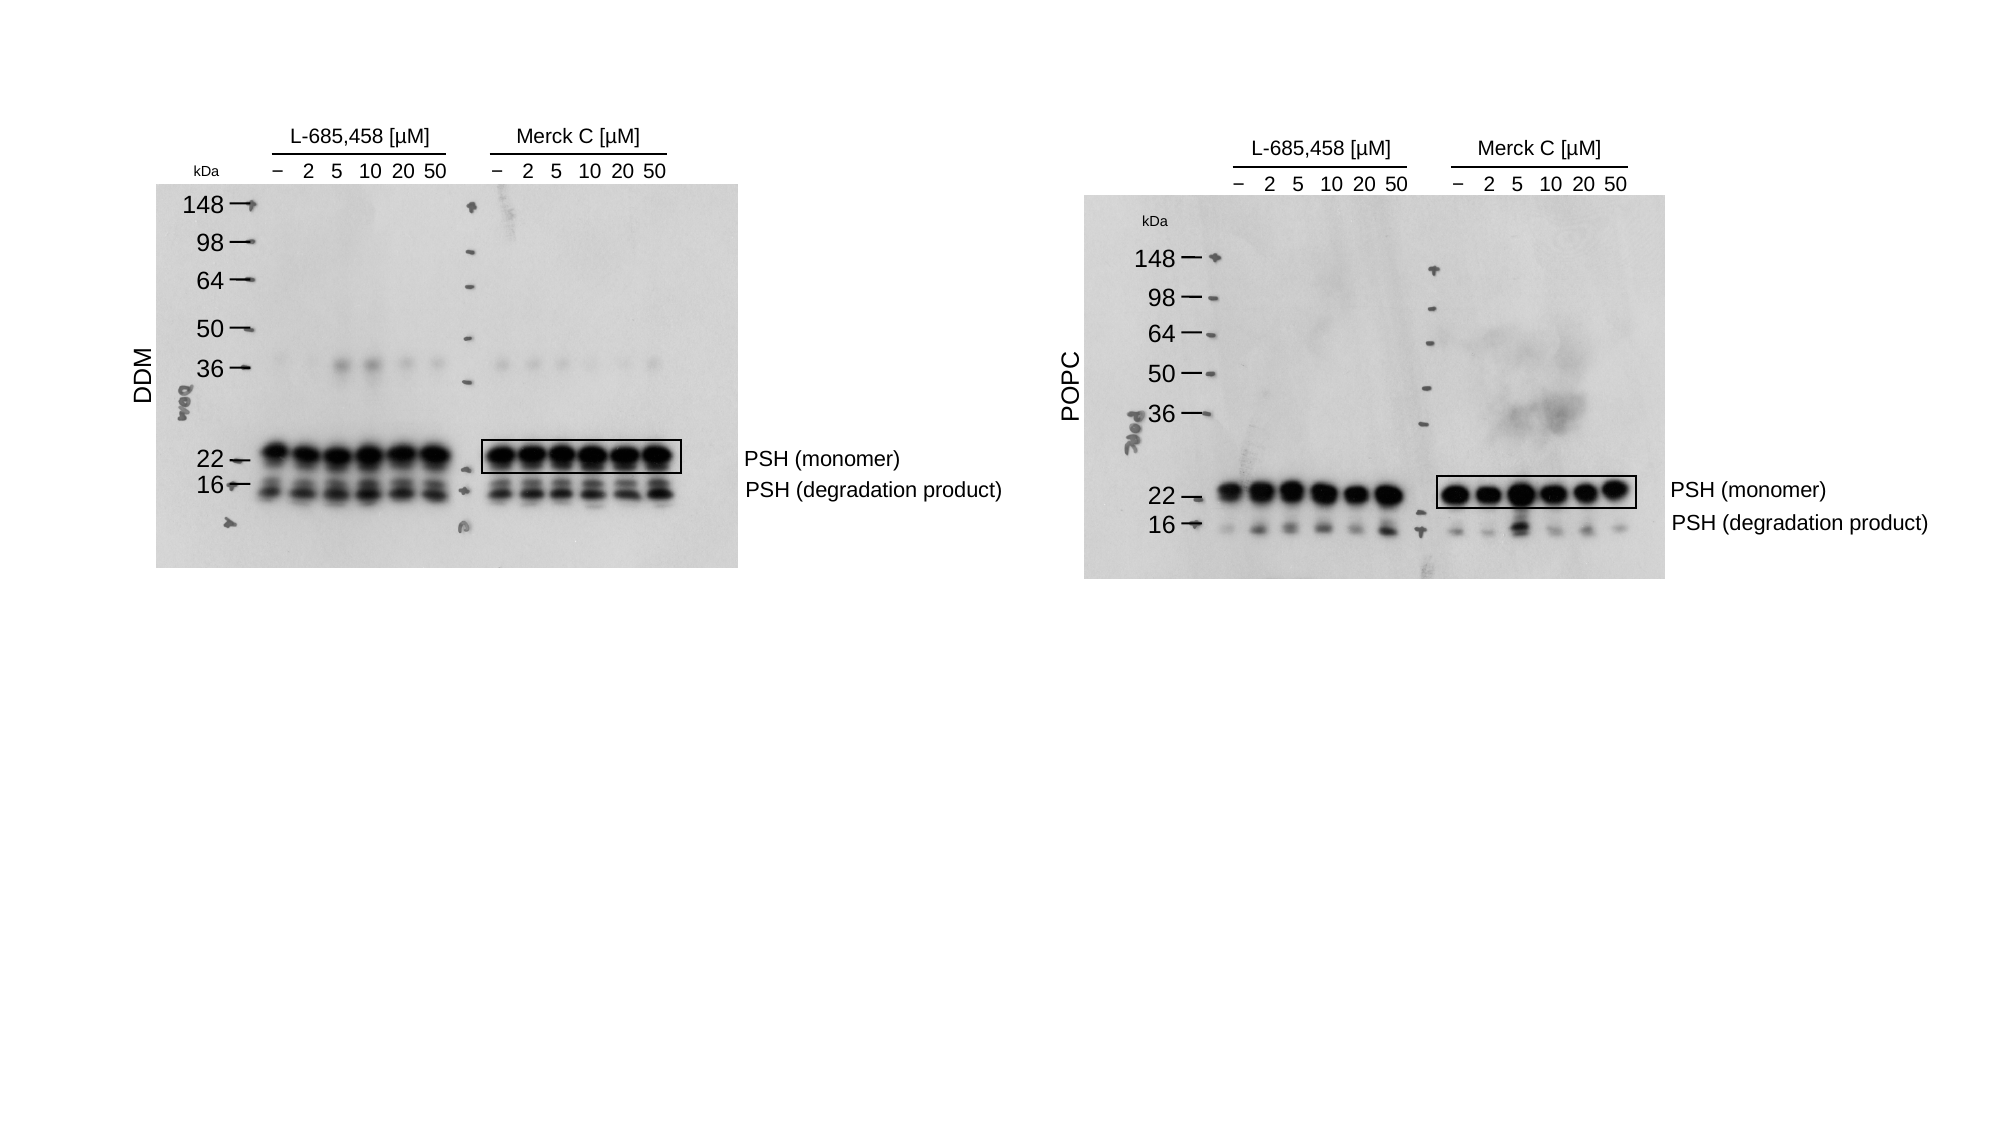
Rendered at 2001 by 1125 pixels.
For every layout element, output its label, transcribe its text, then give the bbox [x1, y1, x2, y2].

text_box 10 [563, 150, 596, 184]
text_box 5 [316, 150, 344, 184]
text_box kDa [178, 154, 235, 184]
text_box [1053, 134, 1665, 579]
text_box 20 [596, 150, 628, 184]
text_box Merck C [µM] [516, 122, 641, 148]
text_box L-685,458 [µM] [290, 122, 431, 148]
text_box 2 [299, 150, 316, 184]
text_box PSH (monomer) [744, 444, 901, 471]
text_box DDM [126, 347, 156, 405]
text_box 50 [408, 150, 462, 184]
text_box − [256, 150, 299, 184]
text_box 2 [518, 150, 535, 184]
text_box PSH (monomer) [1670, 475, 1827, 503]
text_box 20 [376, 150, 408, 184]
text_box 10 [344, 150, 376, 184]
text_box − [476, 150, 518, 184]
text_box PSH (degradation product) [1671, 508, 1930, 535]
text_box PSH (degradation product) [745, 475, 1004, 503]
text_box 5 [535, 150, 563, 184]
text_box 50 [628, 150, 681, 184]
picture [156, 184, 738, 568]
